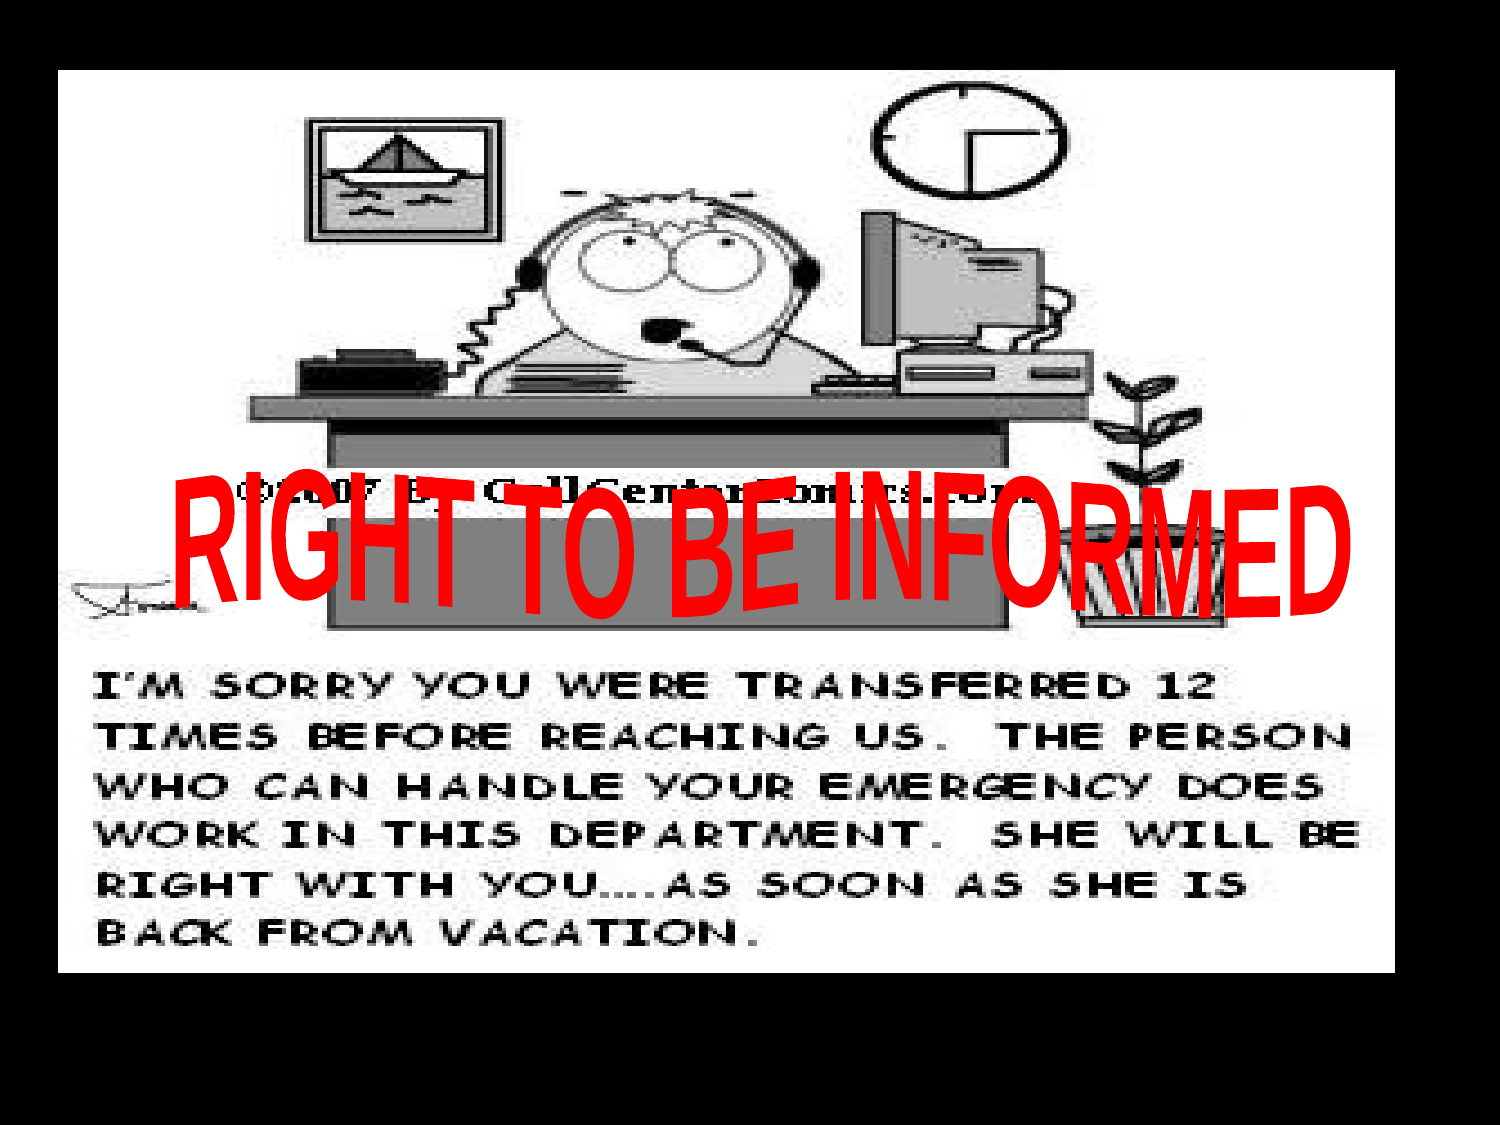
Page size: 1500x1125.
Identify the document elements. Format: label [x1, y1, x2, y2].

picture [58, 70, 1395, 973]
